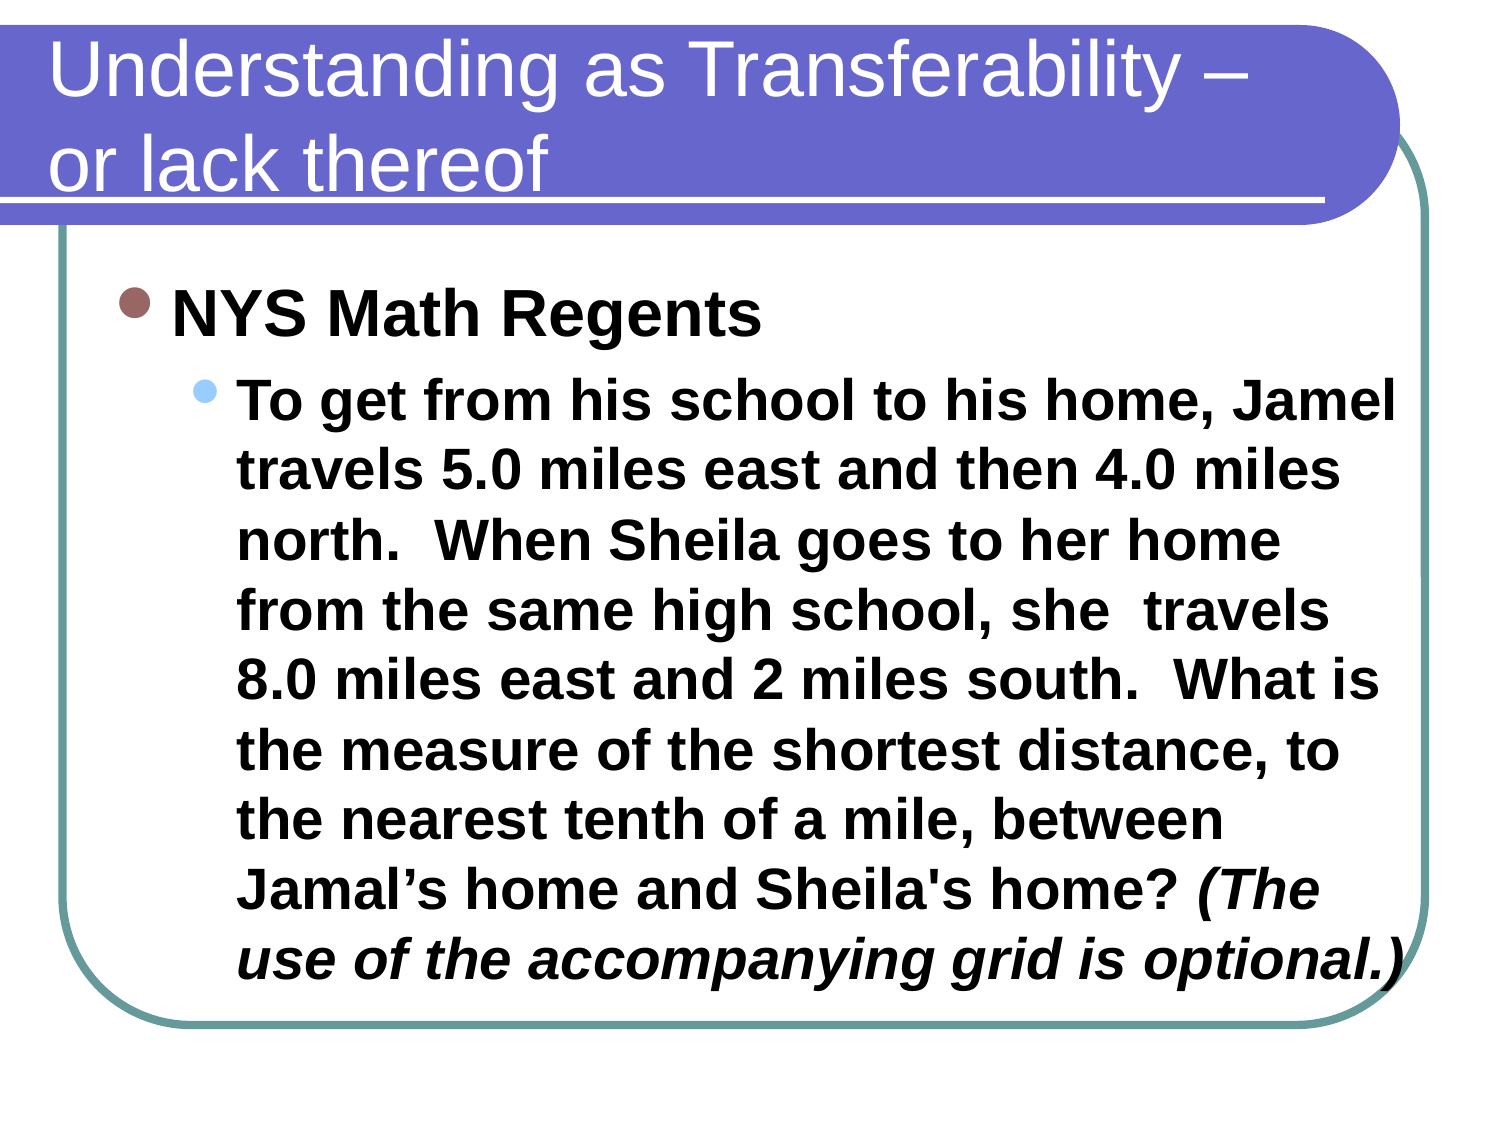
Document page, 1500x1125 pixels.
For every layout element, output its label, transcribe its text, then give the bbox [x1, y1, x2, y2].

list NYS Math Regents To get from his school to his home, Jamel travels 5.0 miles east and then 4.0 miles north. When Sheila goes to her home from the same high school, she travels 8.0 miles east and 2 miles south. What is the measure of the shortest distance, to the nearest tenth of a mile, between Jamal’s home and Sheila's home? (The use of the accompanying grid is optional.) [99, 262, 1426, 1088]
title Understanding as Transferability – or lack thereof [31, 37, 1348, 188]
